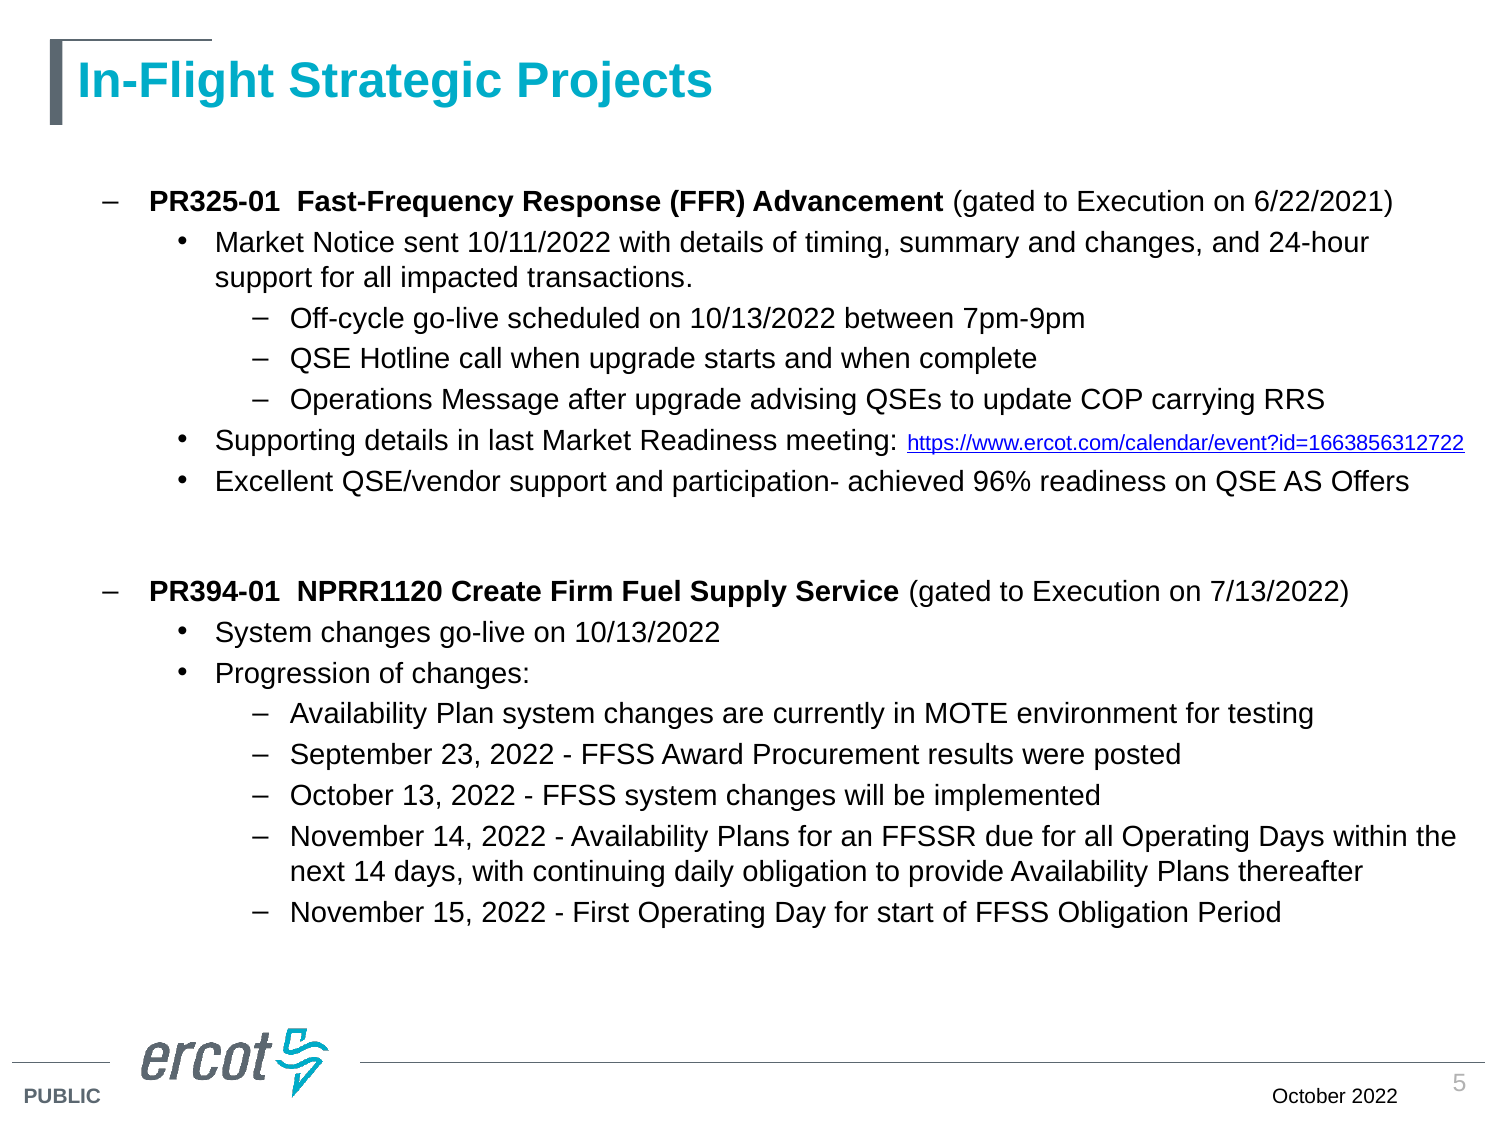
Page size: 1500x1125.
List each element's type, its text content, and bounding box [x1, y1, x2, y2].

title In-Flight Strategic Projects [62, 39, 800, 125]
picture [137, 1024, 332, 1100]
slide_number 5 [1437, 1064, 1475, 1099]
list PR325-01 Fast-Frequency Response (FFR) Advancement (gated to Execution on 6/22/2021) Market Notice sent 10/11/2022 with details of timing, summary and changes, and 24-hour support for all impacted transactions. Off-cycle go-live scheduled on 10/13/2022 between 7pm-9pm QSE Hotline call when upgrade starts and when complete Operations Message after upgrade advising QSEs to update COP carrying RRS Supporting details in last Market Readiness meeting: https://www.ercot.com/calendar/event?id=1663856312722 Excellent QSE/vendor support and participation- achieved 96% readiness on QSE AS Offers PR394-01 NPRR1120 Create Firm Fuel Supply Service (gated to Execution on 7/13/2022) System changes go-live on 10/13/2022 Progression of changes: Availability Plan system changes are currently in MOTE environment for testing September 23, 2022 - FFSS Award Procurement results were posted October 13, 2022 - FFSS system changes will be implemented November 14, 2022 - Availability Plans for an FFSSR due for all Operating Days within the next 14 days, with continuing daily obligation to provide Availability Plans thereafter November 15, 2022 - First Operating Day for start of FFSS Obligation Period [12, 174, 1488, 925]
